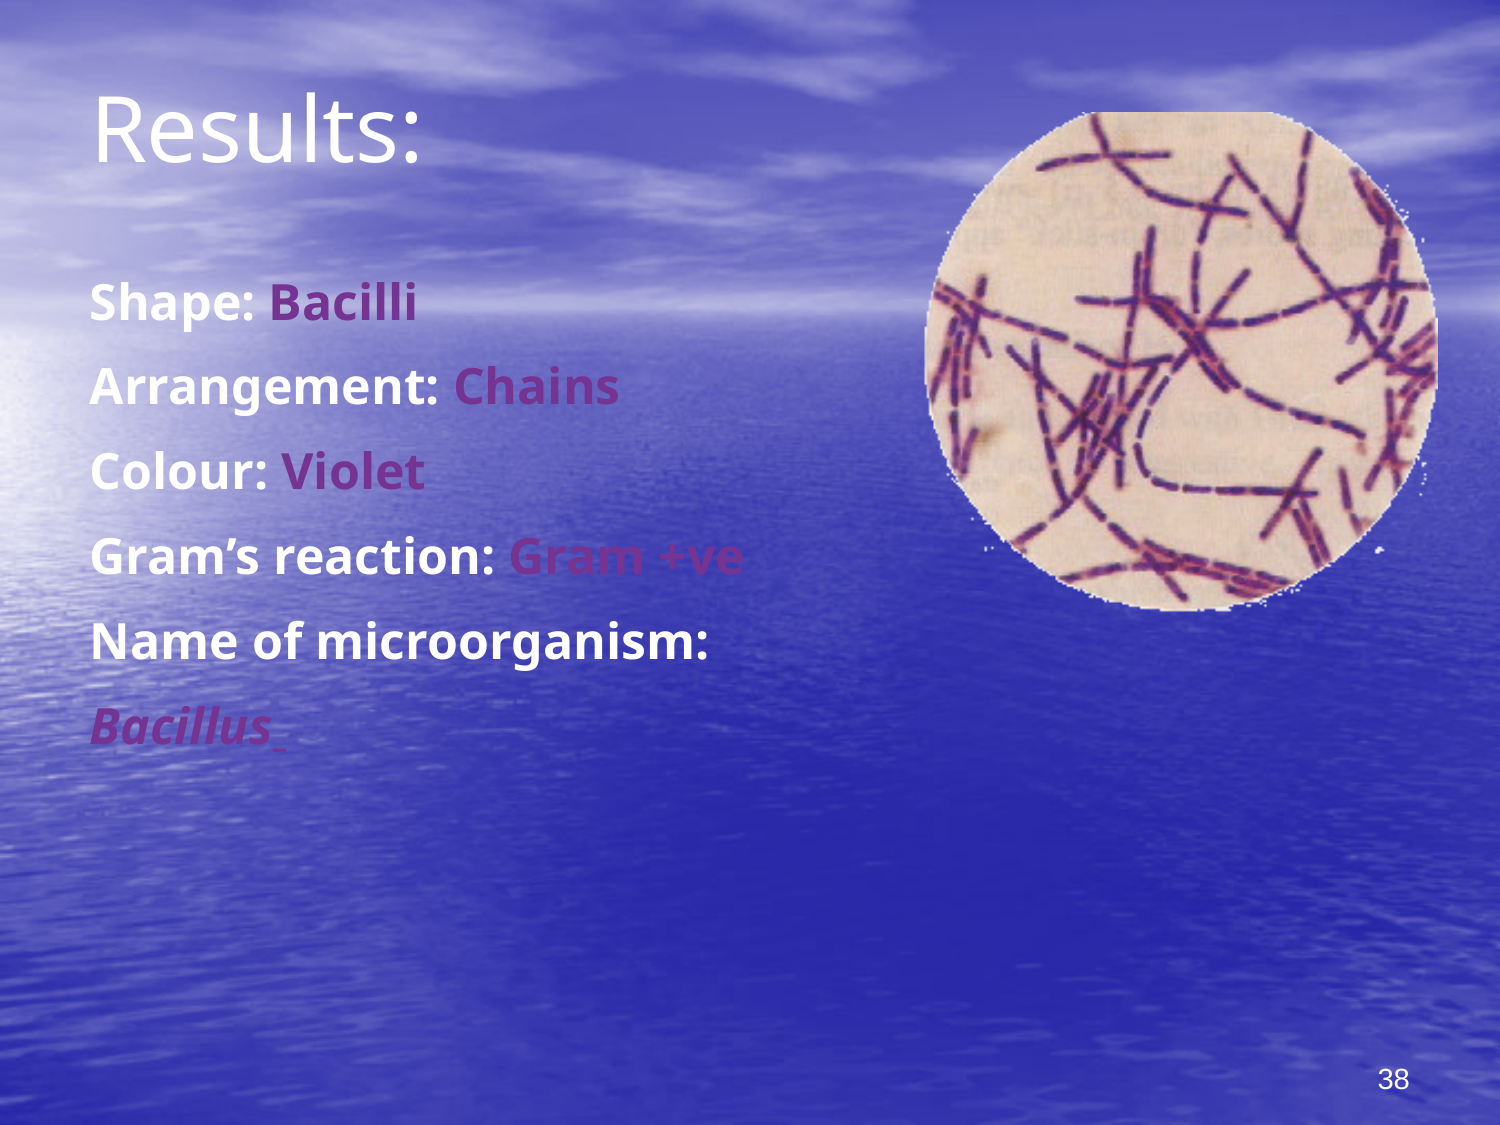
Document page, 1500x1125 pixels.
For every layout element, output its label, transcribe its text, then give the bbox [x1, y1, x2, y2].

title Results: [74, 12, 1426, 240]
slide_number 38 [1074, 1024, 1426, 1103]
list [912, 112, 1438, 614]
text_box Shape: Bacilli Arrangement: Chains Colour: Violet Gram’s reaction: Gram +ve Name of microorganism: Bacillus [74, 262, 1063, 763]
